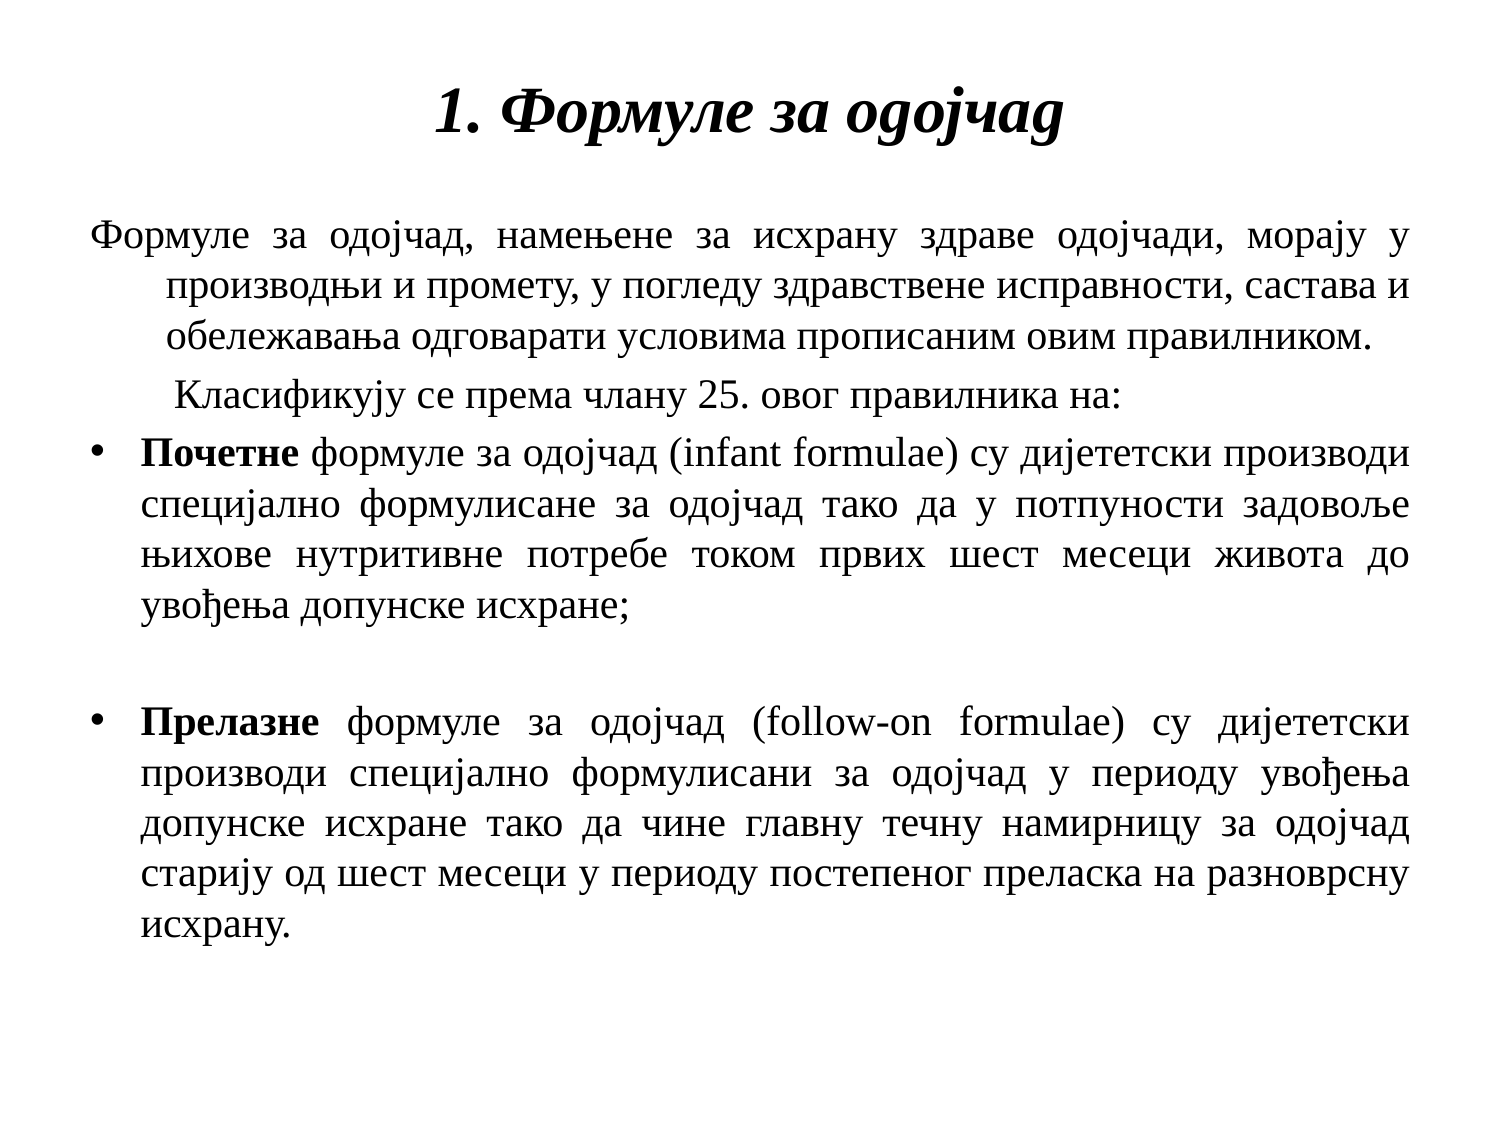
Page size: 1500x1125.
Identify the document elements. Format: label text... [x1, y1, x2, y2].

list Формуле за одојчад, намењене за исхрану здраве одојчади, морају у производњи и промету, у погледу здравствене исправности, састава и обележавања одговарати условима прописаним овим правилником. Класификују се према члану 25. овог правилника на: Почетне формуле за одојчад (infant formulae) су дијететски производи специјално формулисане за одојчад тако да у потпуности задовоље њихове нутритивне потребе током првих шест месеци живота до увођења допунске исхране; Прелазне формуле за одојчад (follow-on formulae) су дијететски производи специјално формулисани за одојчад у периоду увођења допунске исхране тако да чине главну течну намирницу за одојчад старију од шест месеци у периоду постепеног преласка на разноврсну исхрану. [75, 199, 1425, 1005]
title 1. Формуле за одојчад [75, 58, 1425, 199]
